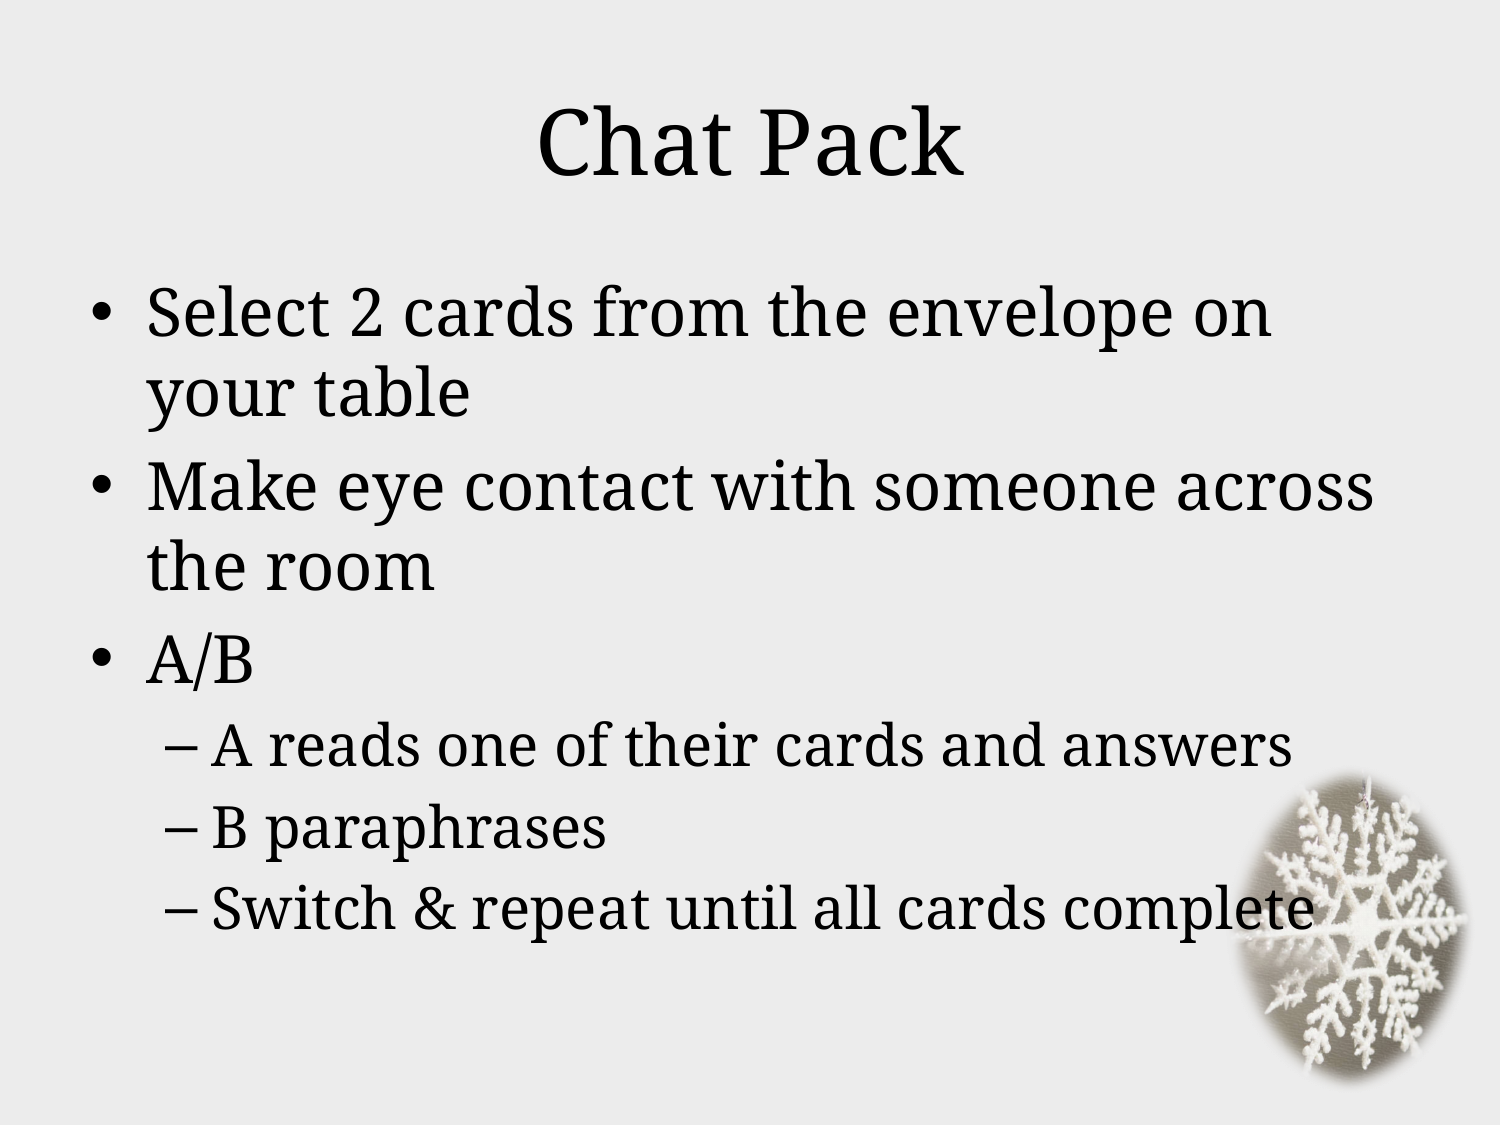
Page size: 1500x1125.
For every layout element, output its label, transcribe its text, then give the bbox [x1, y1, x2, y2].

title Chat Pack [75, 45, 1425, 233]
list Select 2 cards from the envelope on your table Make eye contact with someone across the room A/B A reads one of their cards and answers B paraphrases Switch & repeat until all cards complete [75, 262, 1425, 1005]
picture [1270, 844, 1452, 1070]
